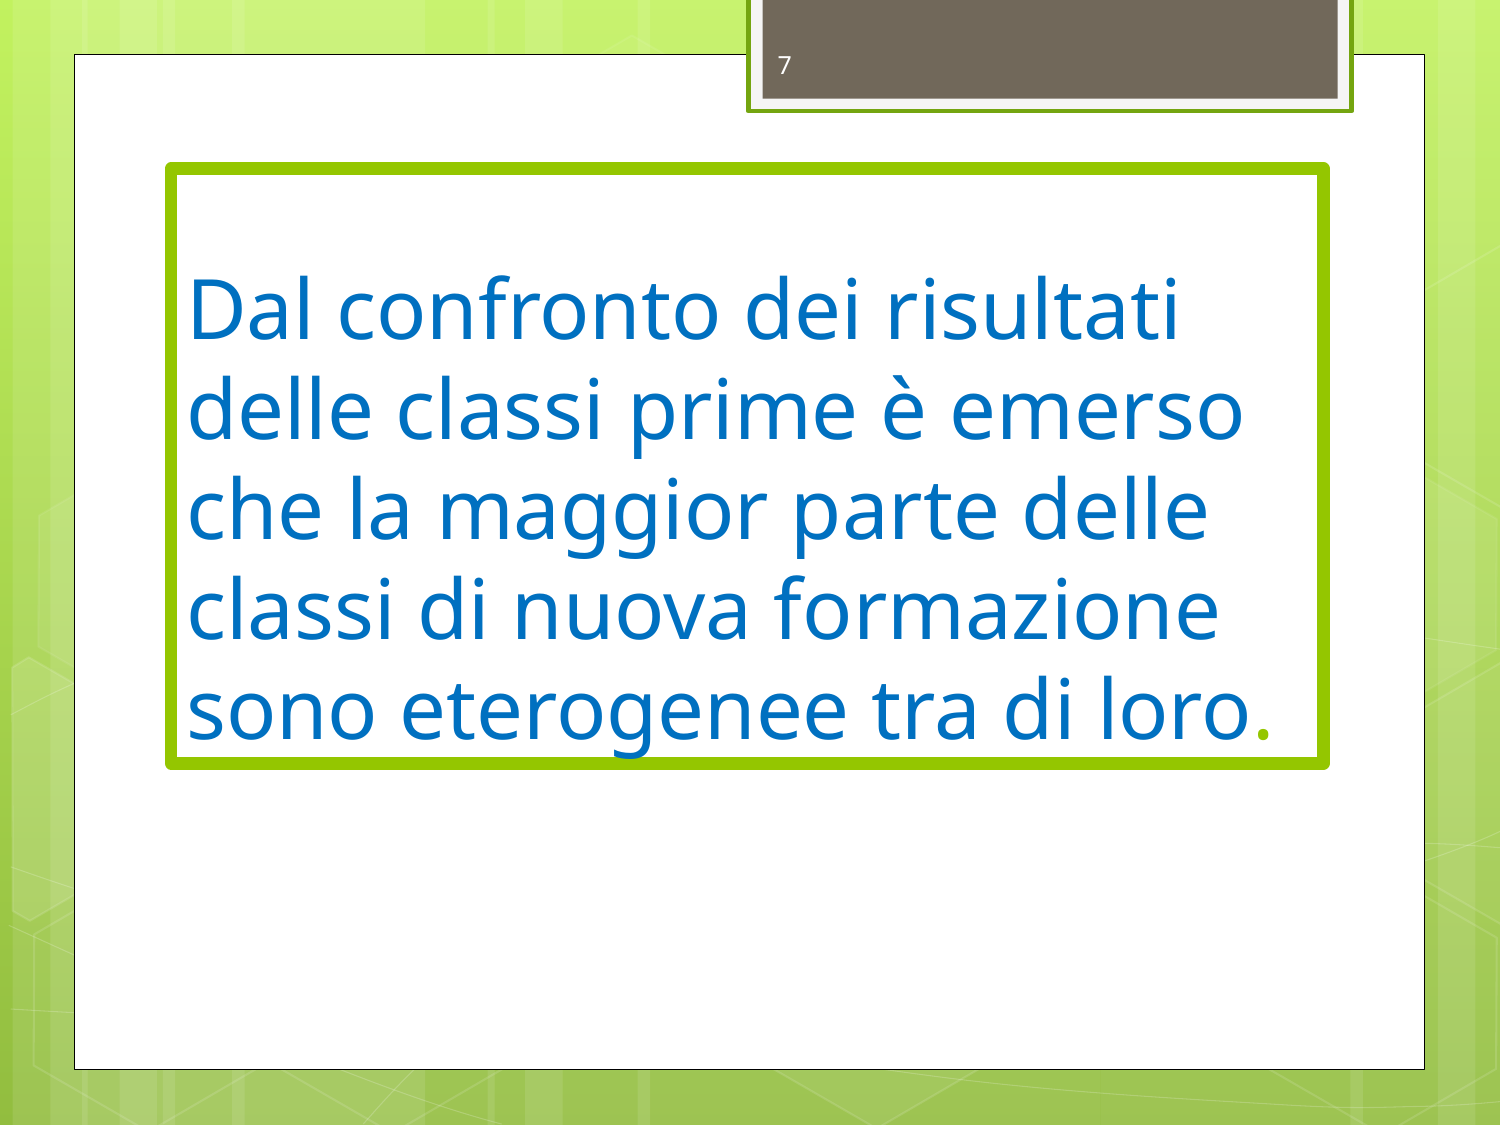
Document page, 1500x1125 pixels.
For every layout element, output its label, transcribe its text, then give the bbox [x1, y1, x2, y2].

title Dal confronto dei risultati delle classi prime è emerso che la maggior parte delle classi di nuova formazione sono eterogenee tra di loro. [171, 168, 1324, 764]
slide_number 7 [762, 36, 982, 97]
